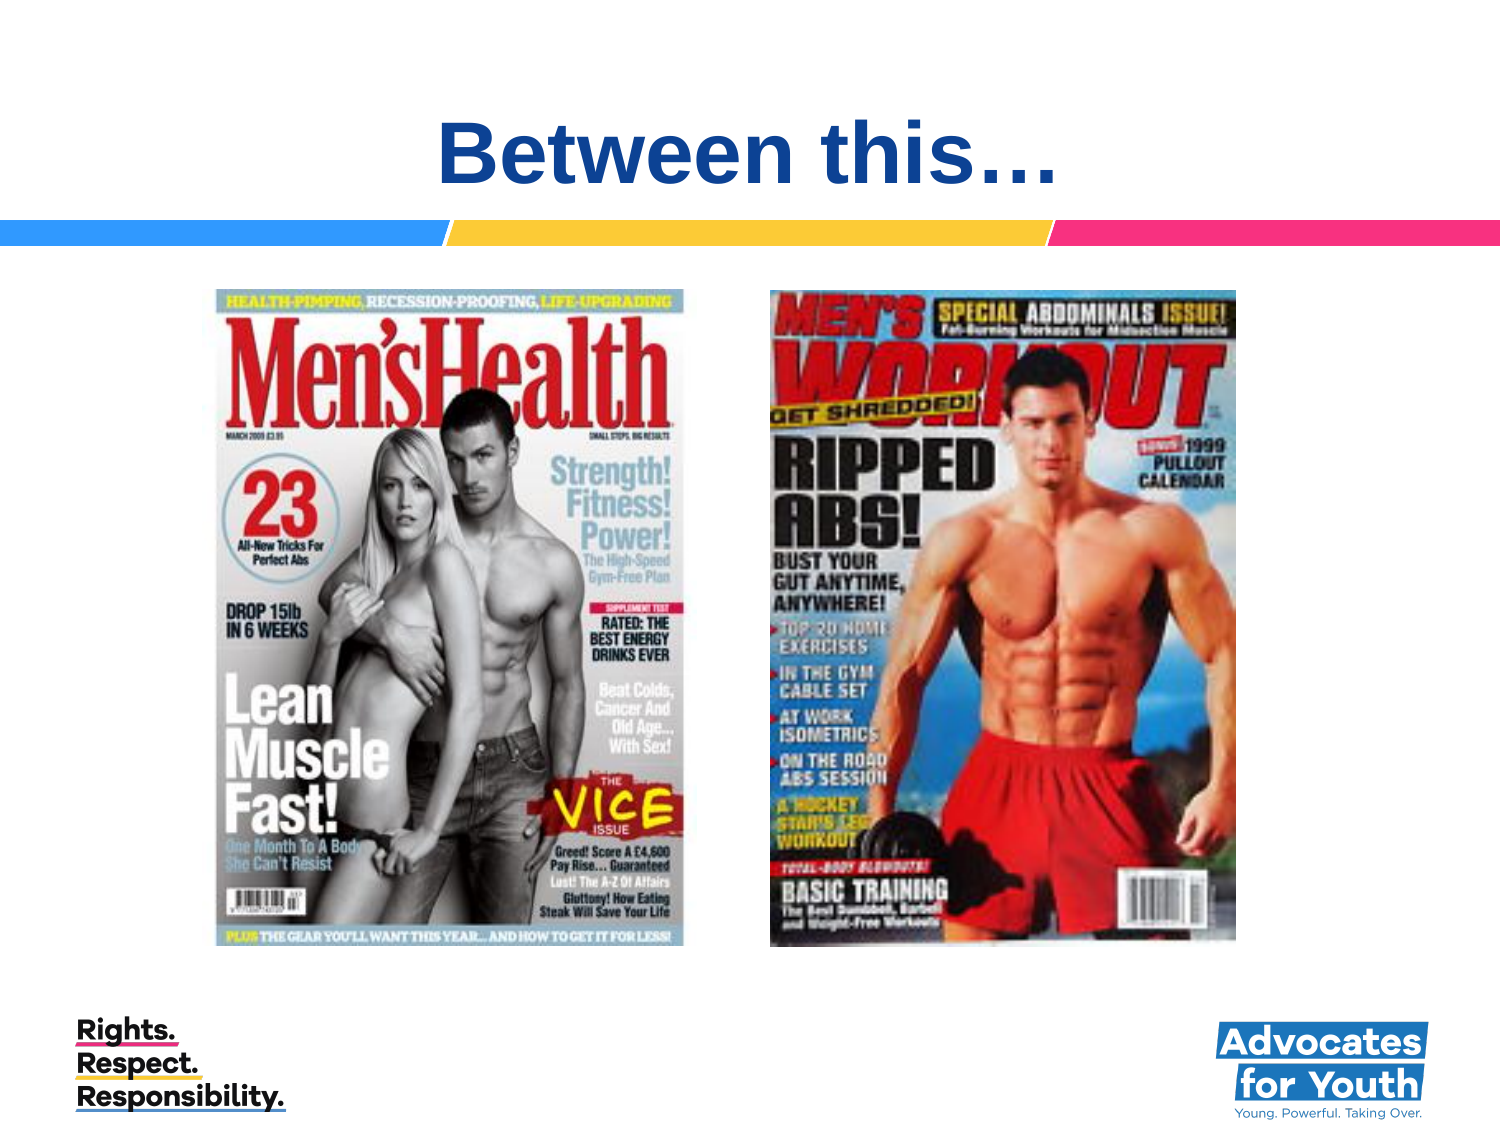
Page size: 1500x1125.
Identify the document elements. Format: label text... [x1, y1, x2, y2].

picture [202, 289, 697, 946]
title Between this… [103, 66, 1397, 230]
picture [0, 207, 1500, 258]
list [770, 290, 1236, 947]
